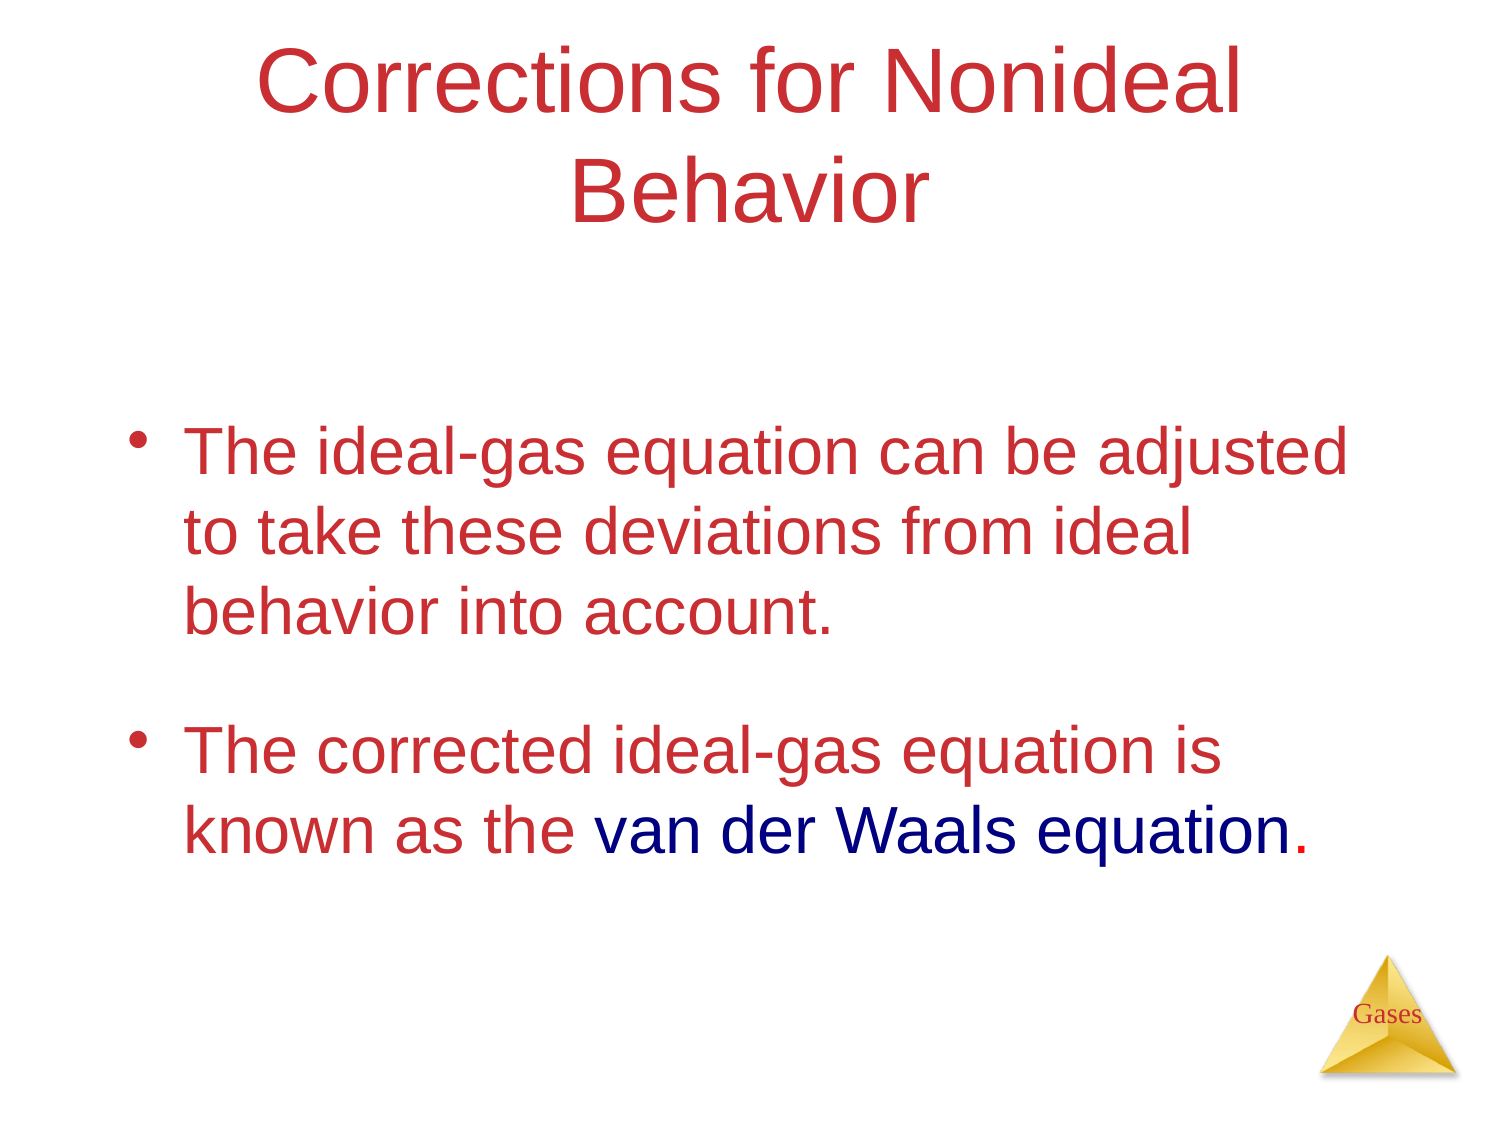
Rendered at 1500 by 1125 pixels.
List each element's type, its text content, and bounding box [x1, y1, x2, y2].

title Corrections for Nonideal Behavior [112, 37, 1388, 226]
list The ideal-gas equation can be adjusted to take these deviations from ideal behavior into account. [112, 399, 1388, 699]
picture [1275, 899, 1500, 1125]
text_box The corrected ideal-gas equation is known as the van der Waals equation. [112, 699, 1388, 1013]
